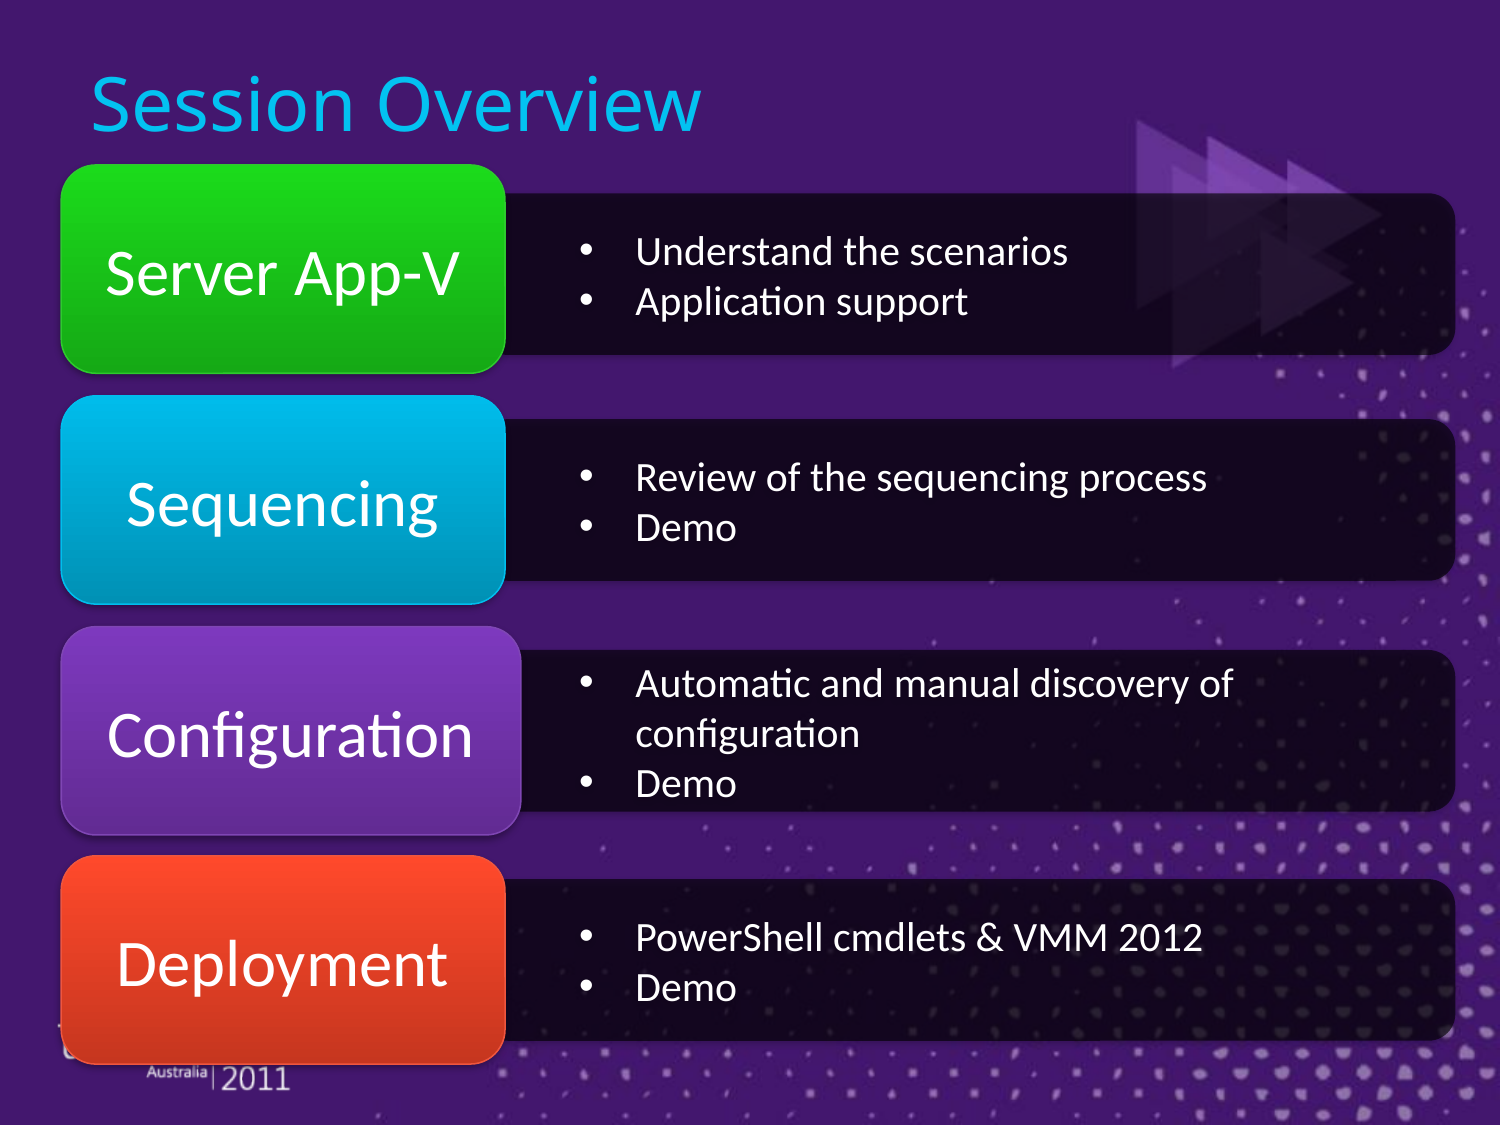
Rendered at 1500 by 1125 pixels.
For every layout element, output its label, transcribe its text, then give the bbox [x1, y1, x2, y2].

title Session Overview [75, 7, 1425, 195]
text_box Sequencing [60, 395, 506, 605]
text_box Deployment [60, 855, 506, 1065]
text_box Automatic and manual discovery of configuration Demo [522, 649, 1457, 813]
text_box PowerShell cmdlets & VMM 2012 Demo [506, 878, 1457, 1042]
text_box Configuration [60, 625, 522, 836]
text_box Server App-V [60, 164, 506, 375]
text_box Understand the scenarios Application support [507, 192, 1457, 356]
picture [0, 0, 1500, 1125]
text_box Review of the sequencing process Demo [506, 418, 1457, 582]
